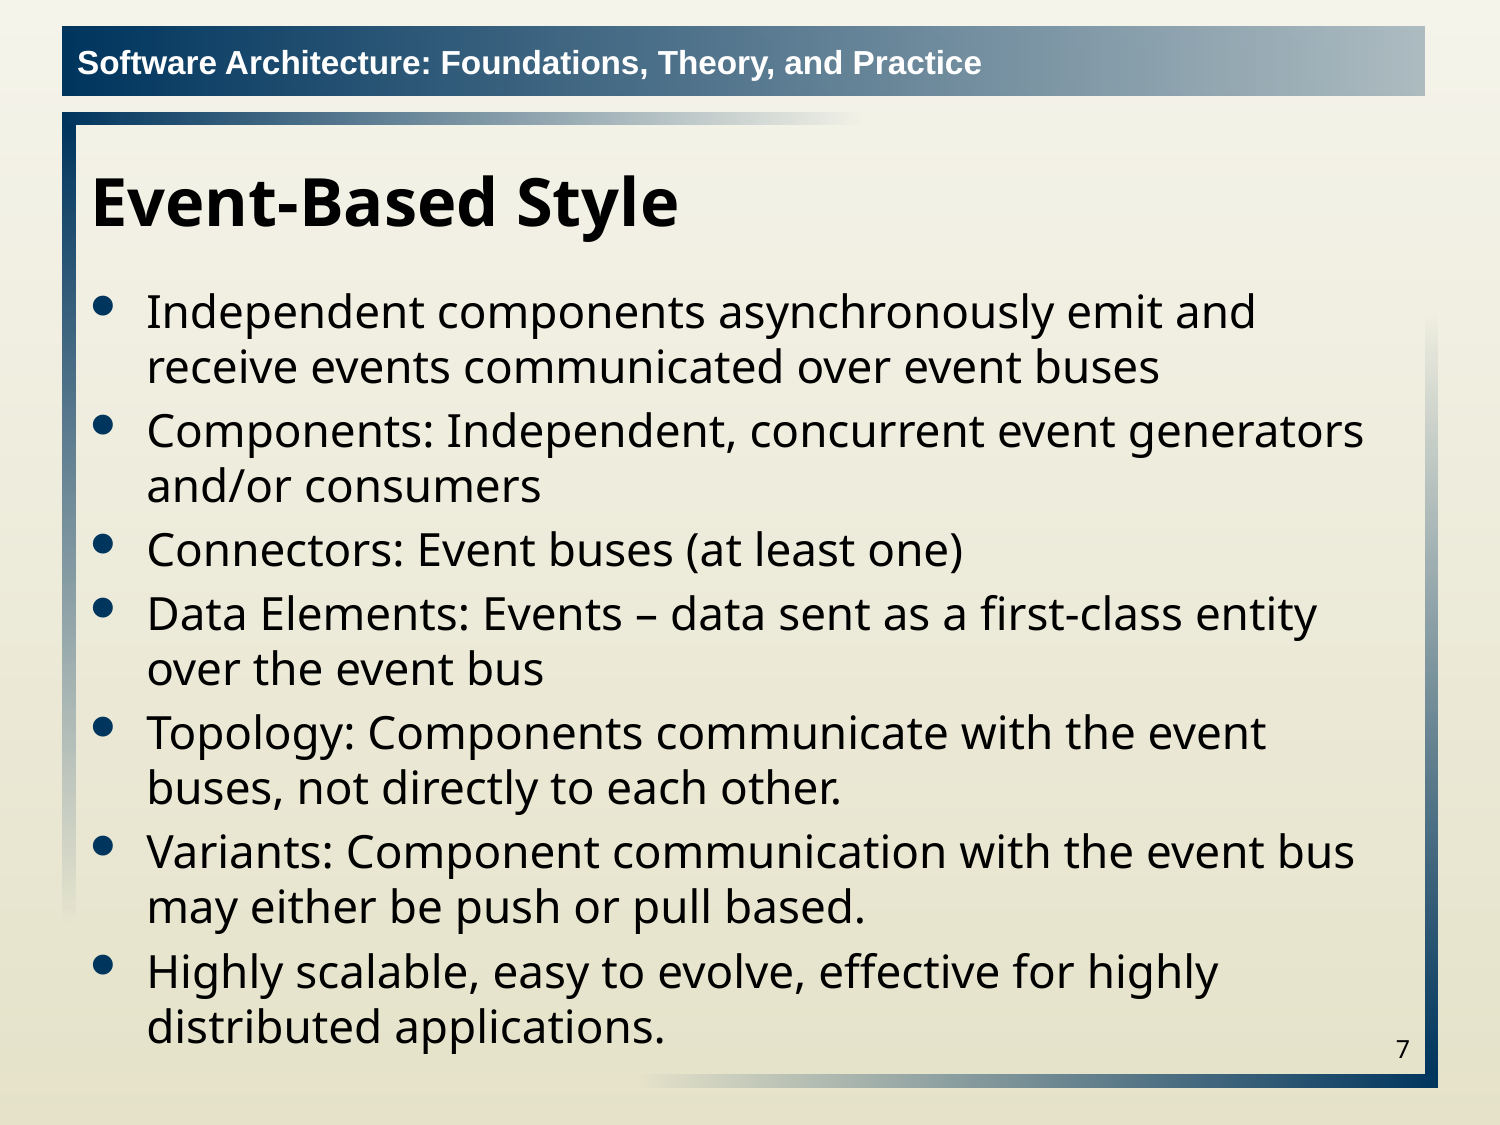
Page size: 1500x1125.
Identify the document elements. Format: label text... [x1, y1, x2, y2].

slide_number 7 [1074, 999, 1426, 1076]
list Independent components asynchronously emit and receive events communicated over event buses Components: Independent, concurrent event generators and/or consumers Connectors: Event buses (at least one) Data Elements: Events – data sent as a first-class entity over the event bus Topology: Components communicate with the event buses, not directly to each other. Variants: Component communication with the event bus may either be push or pull based. Highly scalable, easy to evolve, effective for highly distributed applications. [75, 275, 1425, 963]
title Event-Based Style [75, 125, 1425, 275]
